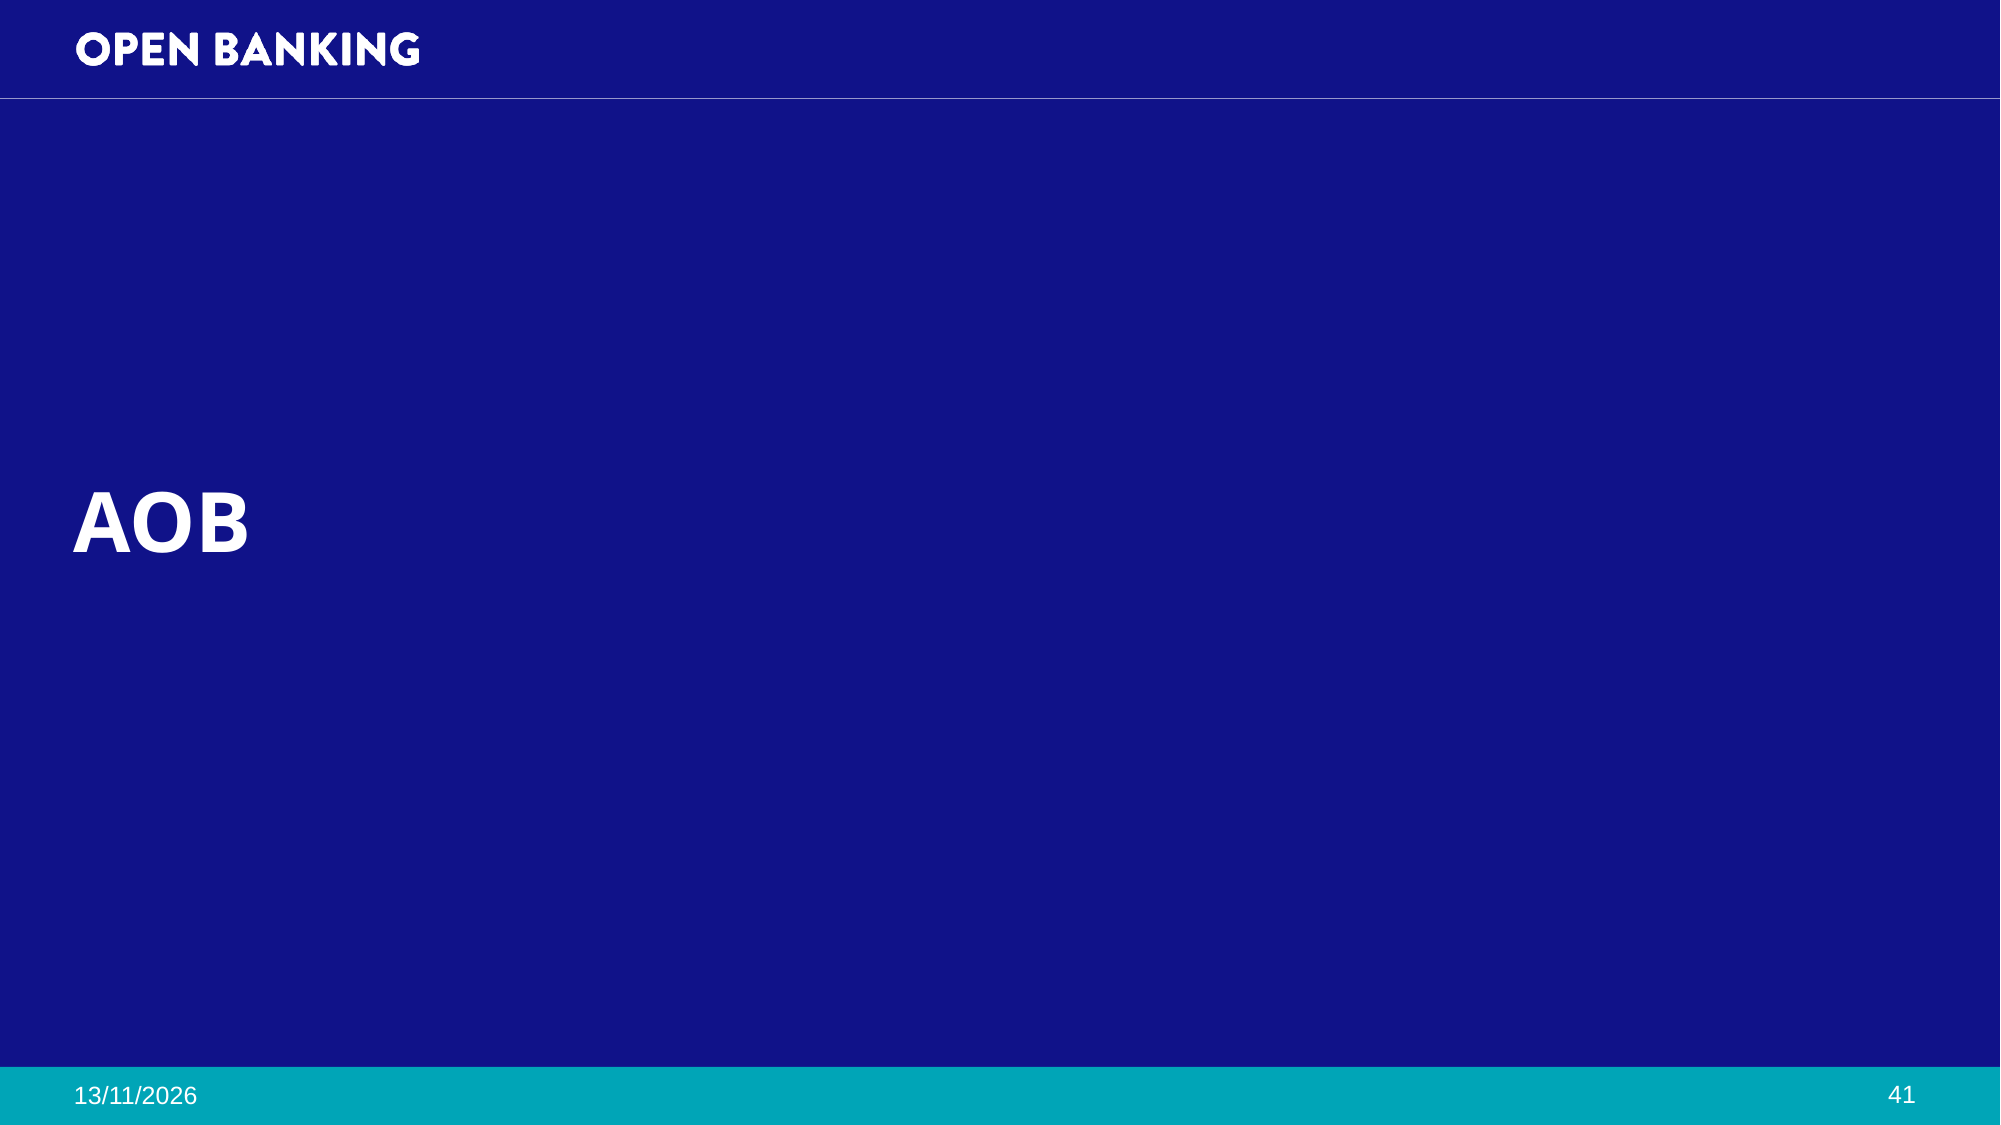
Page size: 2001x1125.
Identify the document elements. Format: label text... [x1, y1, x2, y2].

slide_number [59, 1065, 509, 1125]
title AOB [59, 105, 1750, 576]
footer [662, 1064, 1338, 1124]
slide_number 41 [1412, 1064, 1932, 1124]
picture [43, 0, 452, 99]
